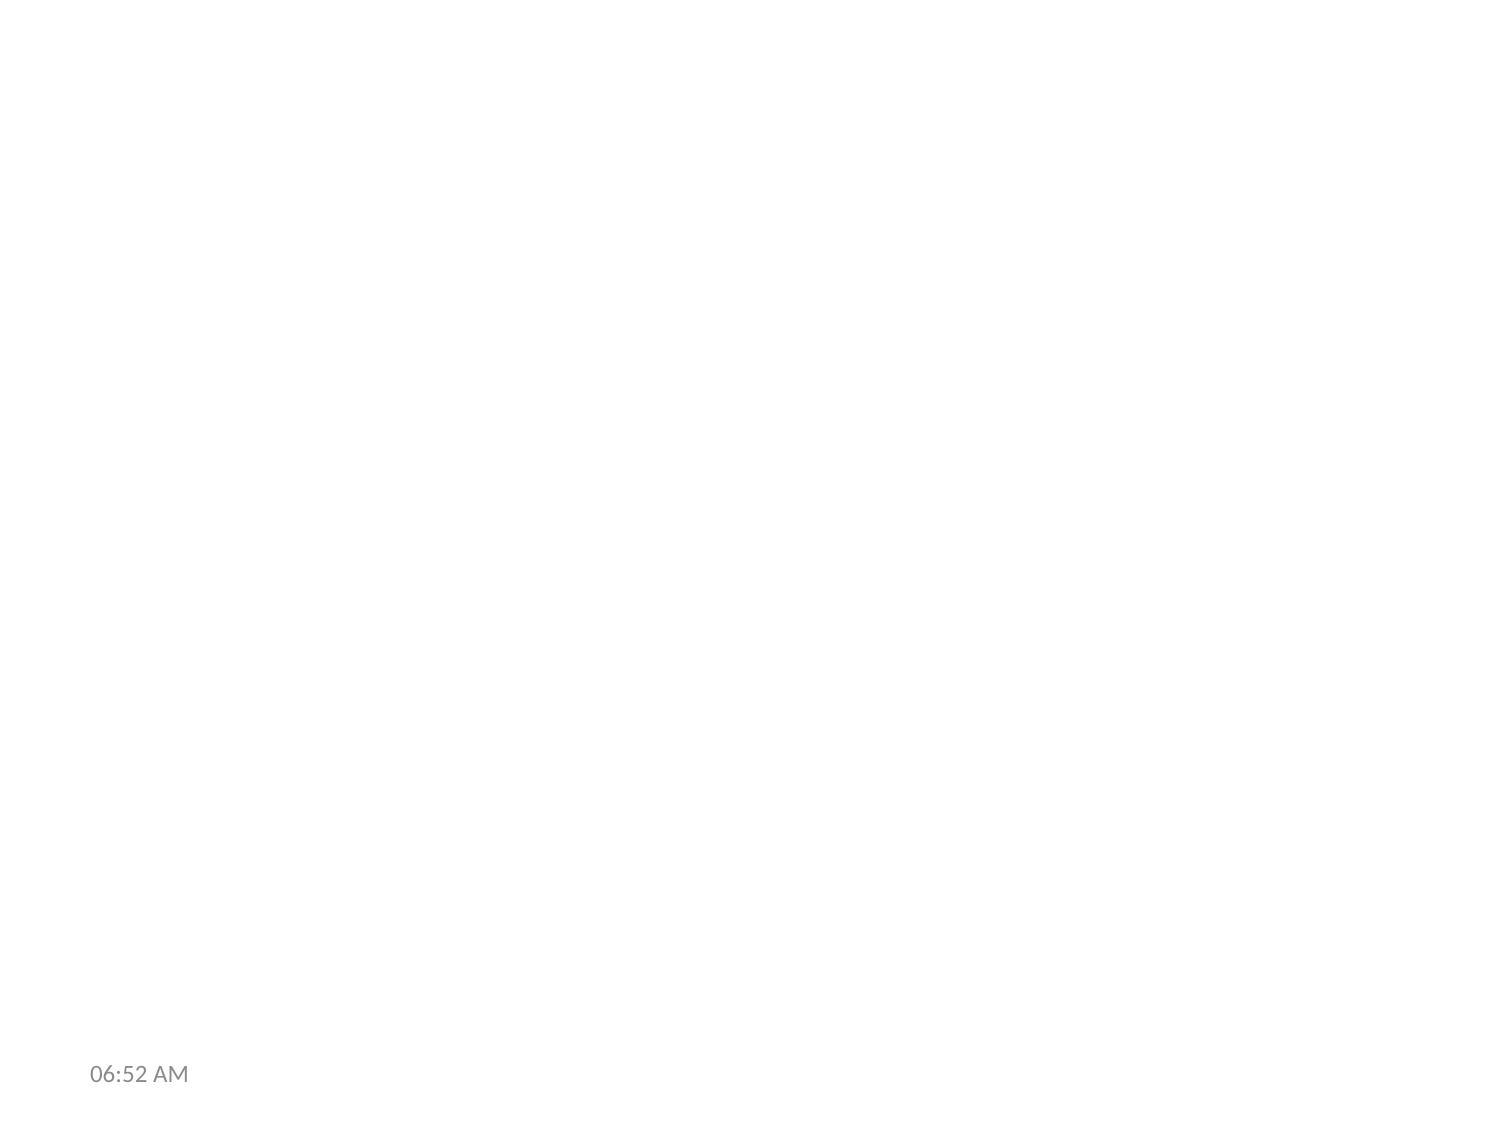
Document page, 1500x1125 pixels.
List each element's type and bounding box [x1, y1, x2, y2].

slide_number [75, 1042, 425, 1103]
